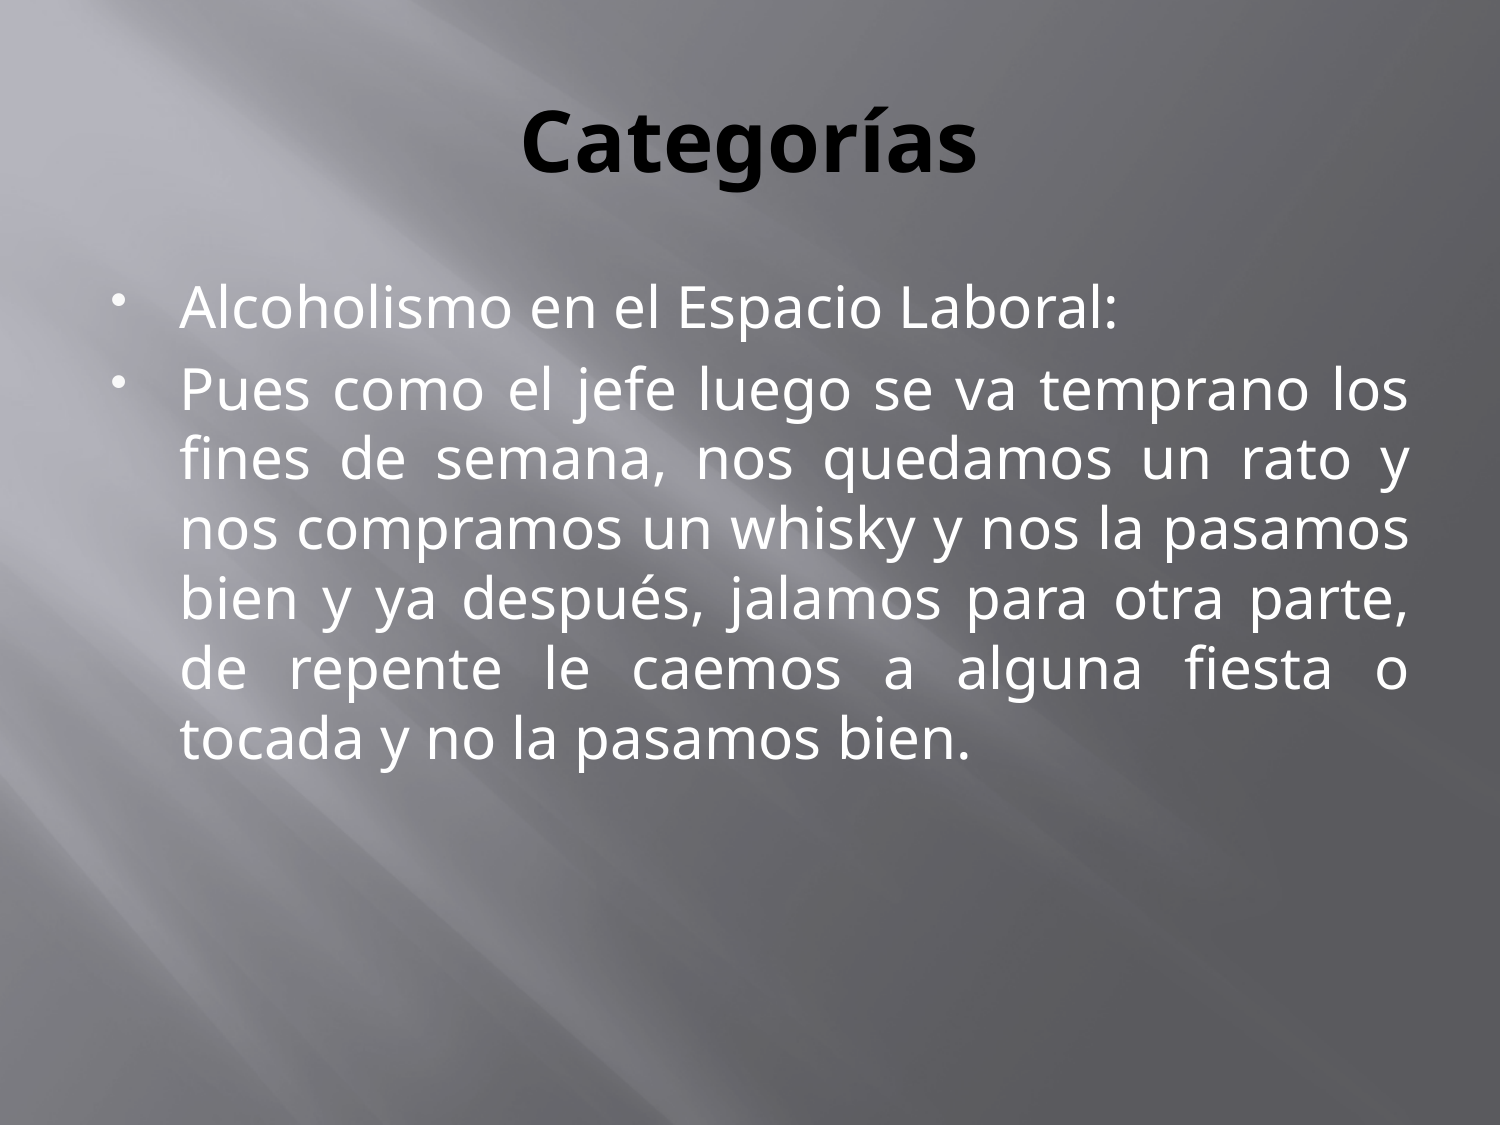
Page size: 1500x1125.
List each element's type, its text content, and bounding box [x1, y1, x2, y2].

list Alcoholismo en el Espacio Laboral: Pues como el jefe luego se va temprano los fines de semana, nos quedamos un rato y nos compramos un whisky y nos la pasamos bien y ya después, jalamos para otra parte, de repente le caemos a alguna fiesta o tocada y no la pasamos bien. [75, 262, 1425, 1035]
title Categorías [75, 45, 1425, 233]
